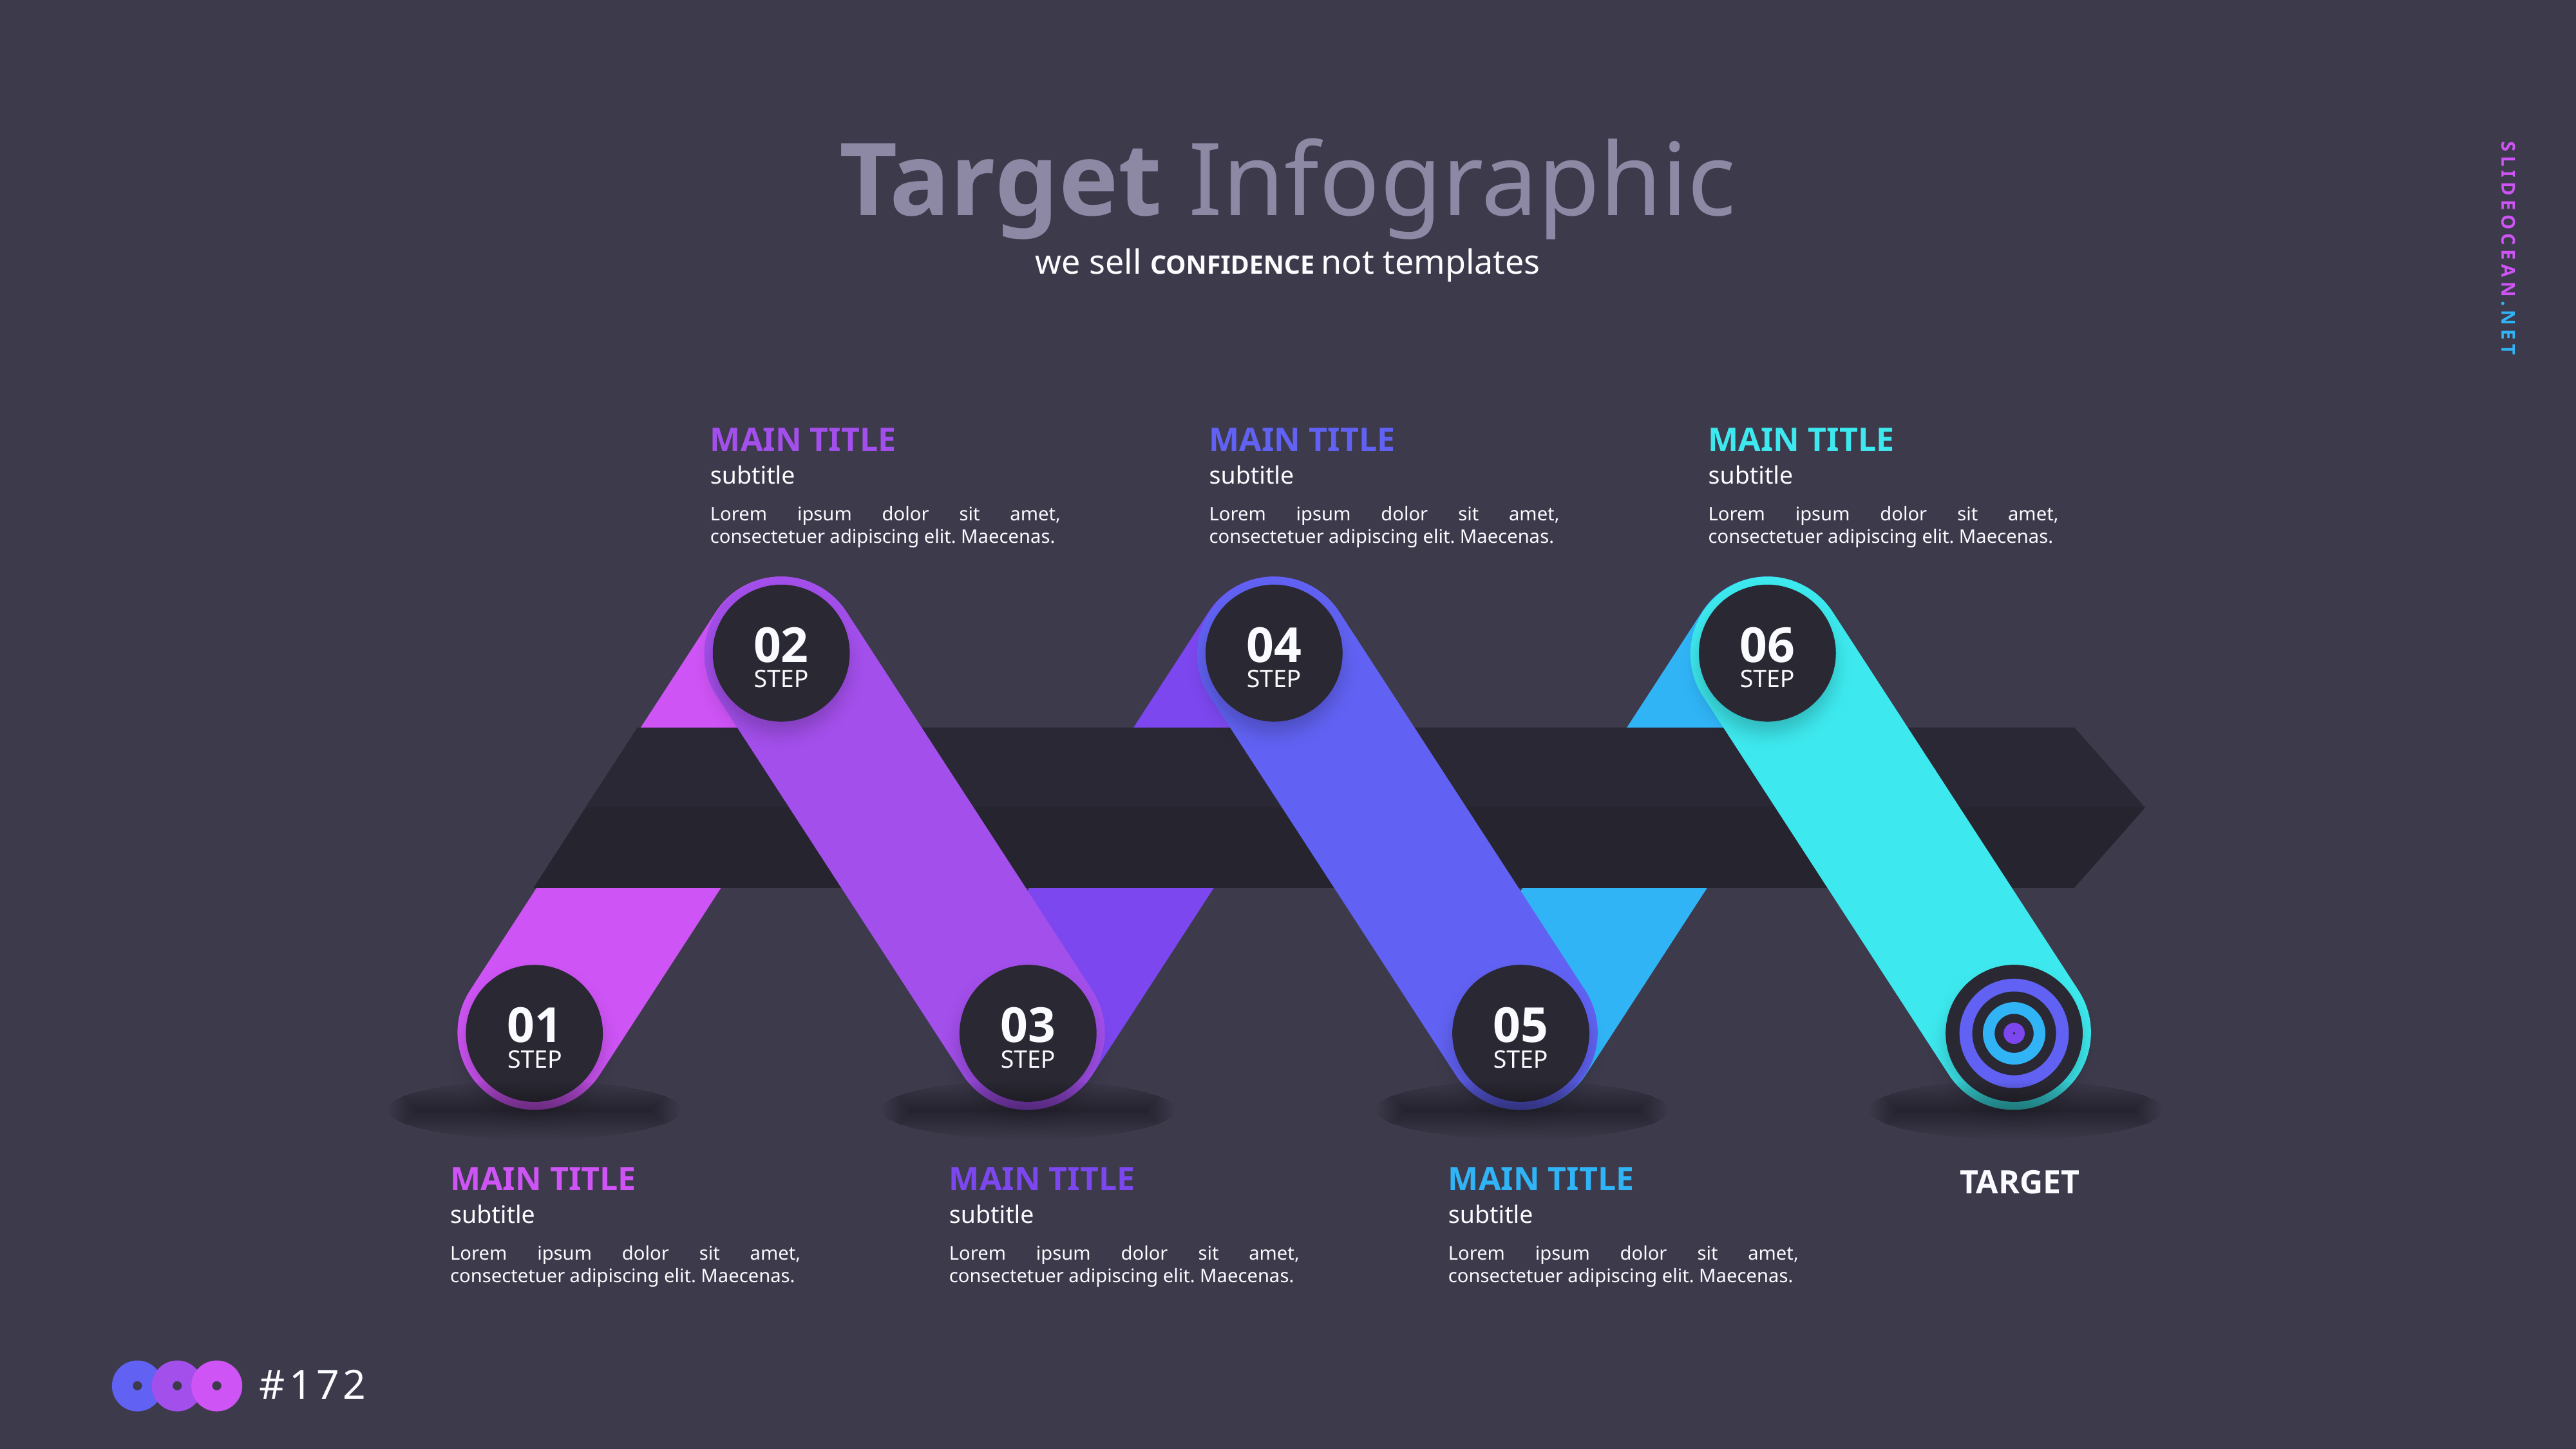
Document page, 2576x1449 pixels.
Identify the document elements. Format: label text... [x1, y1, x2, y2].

text_box [1867, 1079, 2164, 1141]
text_box [1982, 1001, 2047, 1066]
text_box [958, 963, 1098, 1080]
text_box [939, 1156, 1310, 1285]
text_box [456, 889, 722, 1056]
text_box [1204, 583, 1344, 723]
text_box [490, 989, 580, 1078]
text_box [1028, 889, 1215, 1056]
text_box we sell CONFIDENCE not templates [1026, 241, 1550, 285]
text_box [1958, 978, 2070, 1079]
text_box [386, 1079, 683, 1141]
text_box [700, 417, 1071, 545]
text_box [712, 583, 851, 723]
text_box TARGET [1950, 1157, 2320, 1206]
text_box [1698, 583, 1837, 723]
text_box [1625, 587, 1726, 727]
text_box [1451, 963, 1591, 1081]
text_box [2002, 1021, 2026, 1045]
text_box [703, 575, 923, 727]
text_box [1521, 889, 1708, 1057]
text_box [1689, 575, 1909, 727]
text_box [736, 608, 826, 698]
text_box Target Infographic [829, 110, 1746, 241]
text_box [533, 727, 2146, 889]
text_box [1373, 1079, 1671, 1141]
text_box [440, 1156, 811, 1285]
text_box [1476, 989, 1566, 1078]
text_box [1132, 587, 1233, 727]
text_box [983, 989, 1073, 1078]
text_box [840, 889, 1106, 1057]
text_box [464, 963, 604, 1080]
text_box [1196, 575, 1416, 727]
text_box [1438, 1156, 1809, 1285]
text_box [1199, 417, 1570, 545]
text_box [1826, 889, 2092, 1057]
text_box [1229, 608, 1319, 698]
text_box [1722, 608, 1812, 698]
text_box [1698, 417, 2069, 545]
text_box [1333, 889, 1599, 1057]
text_box [879, 1079, 1177, 1141]
text_box [1944, 963, 2084, 1081]
text_box [639, 585, 743, 727]
text_box #172 [259, 1359, 405, 1408]
